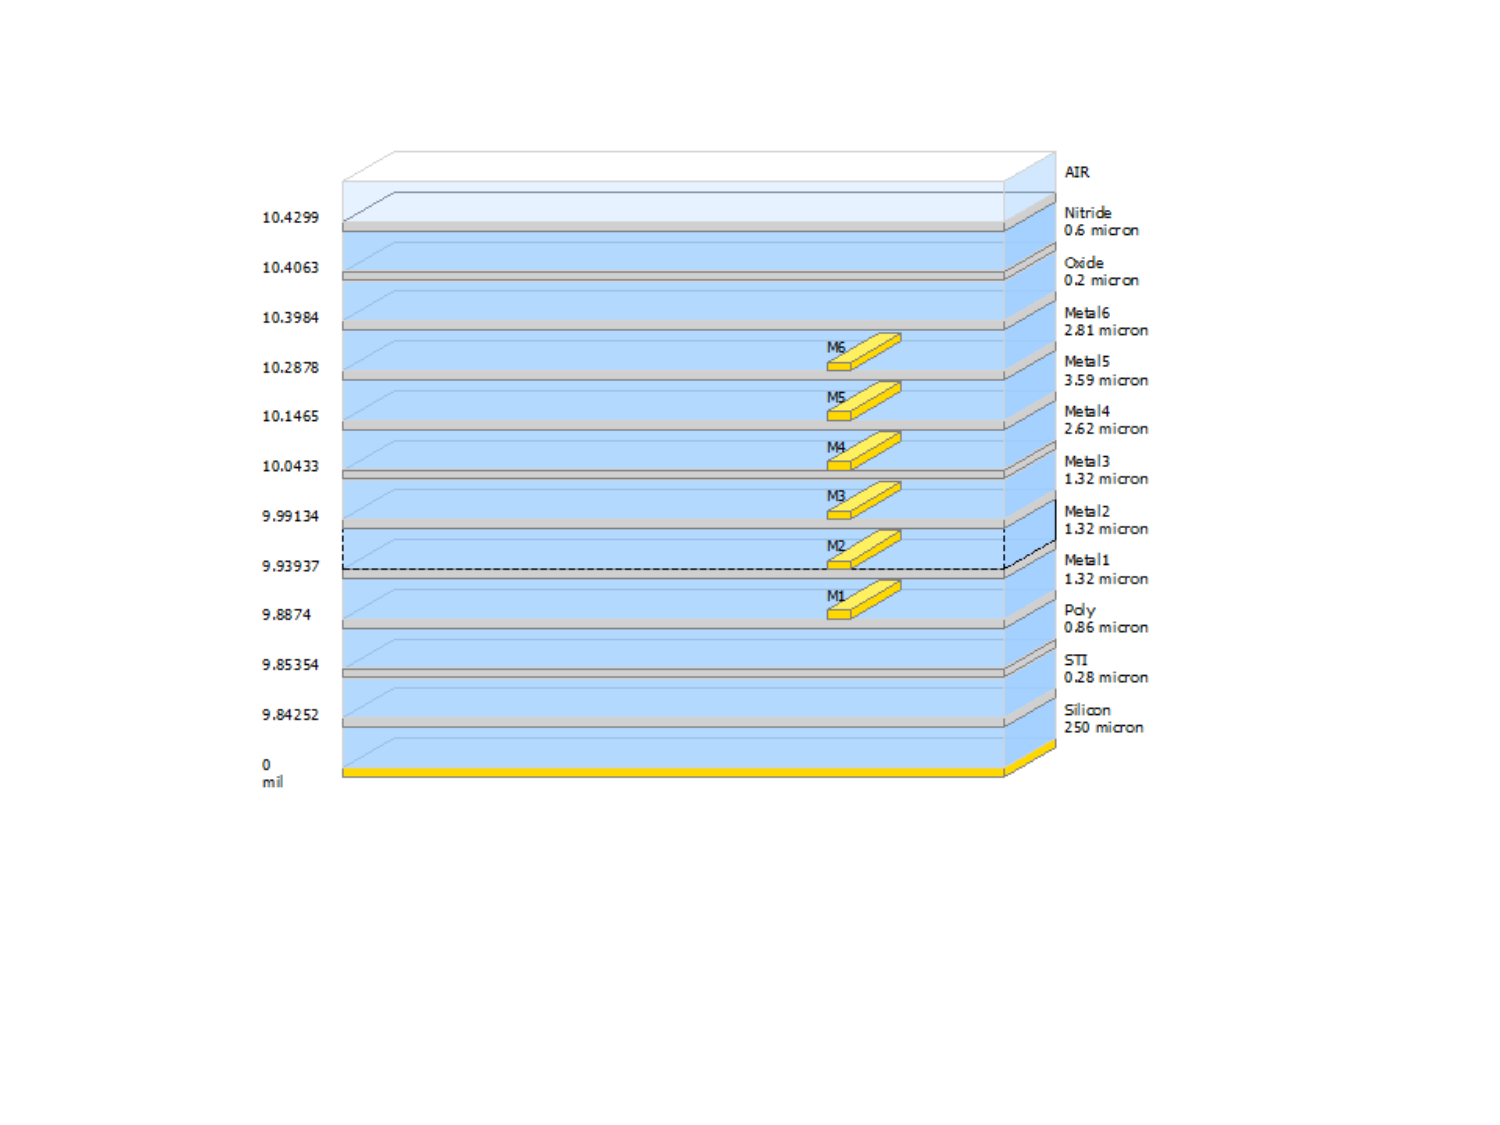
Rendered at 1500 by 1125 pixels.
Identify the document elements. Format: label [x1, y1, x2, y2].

picture [124, 62, 1321, 873]
